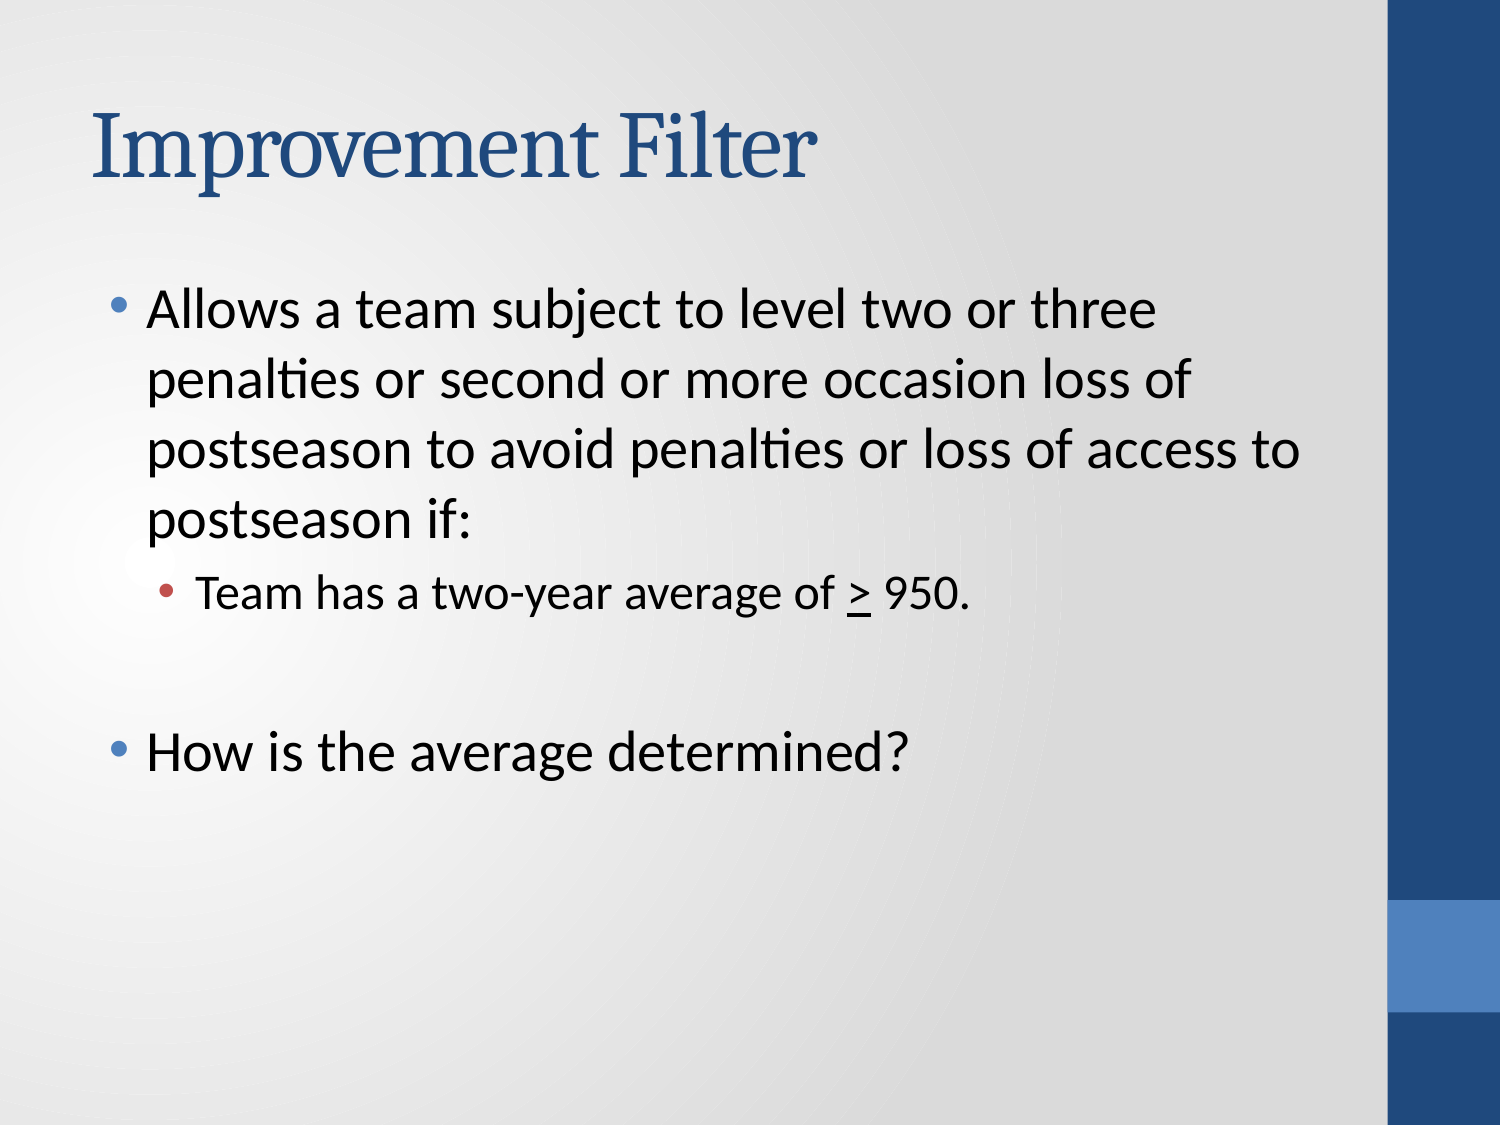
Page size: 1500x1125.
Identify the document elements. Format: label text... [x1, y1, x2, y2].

list Allows a team subject to level two or three penalties or second or more occasion loss of postseason to avoid penalties or loss of access to postseason if: Team has a two-year average of > 950. How is the average determined? [75, 262, 1325, 1050]
title Improvement Filter [75, 45, 1325, 233]
